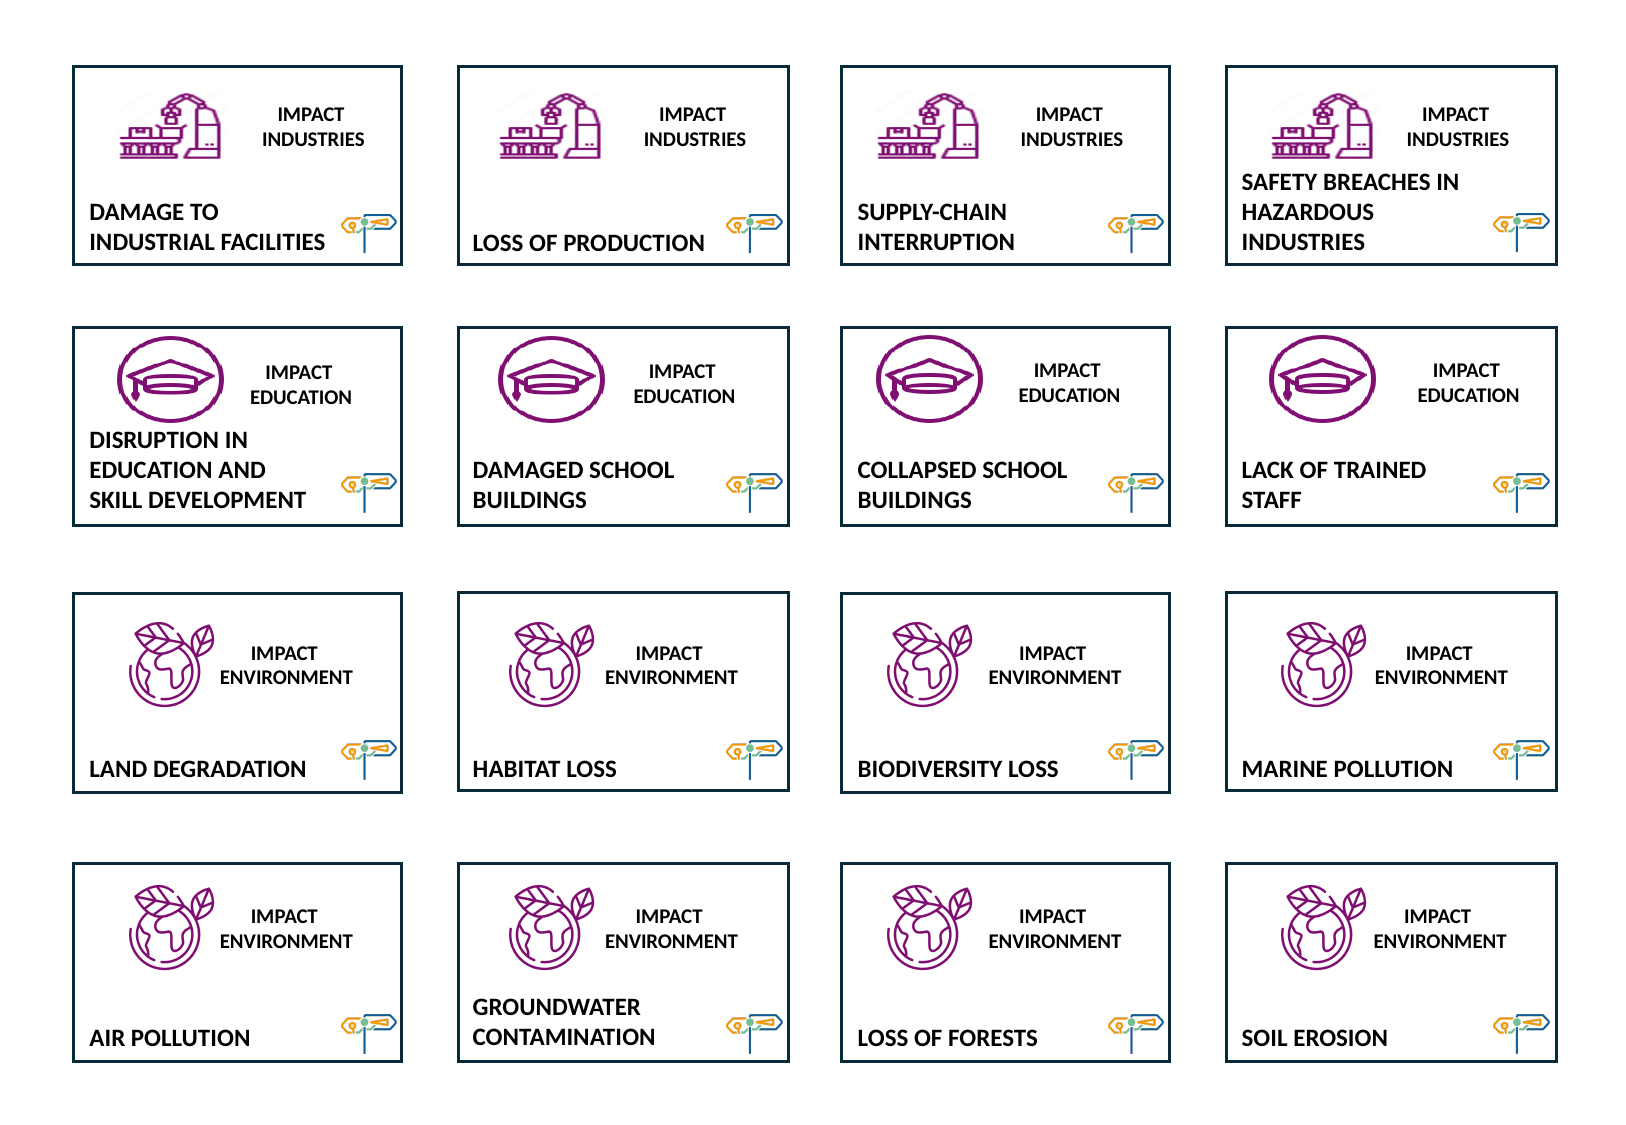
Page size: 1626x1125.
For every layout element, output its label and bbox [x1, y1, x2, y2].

text_box [841, 327, 1180, 527]
text_box [841, 65, 1192, 266]
text_box [841, 863, 1171, 1065]
text_box [72, 593, 403, 793]
text_box [841, 593, 1171, 793]
text_box [457, 65, 805, 266]
text_box [1226, 863, 1558, 1065]
text_box [457, 327, 795, 527]
text_box [72, 65, 424, 266]
text_box [72, 863, 403, 1065]
text_box [457, 863, 789, 1065]
text_box [1226, 327, 1579, 527]
text_box [72, 327, 411, 527]
text_box [457, 592, 789, 792]
text_box [1226, 592, 1558, 792]
text_box [1226, 65, 1568, 266]
